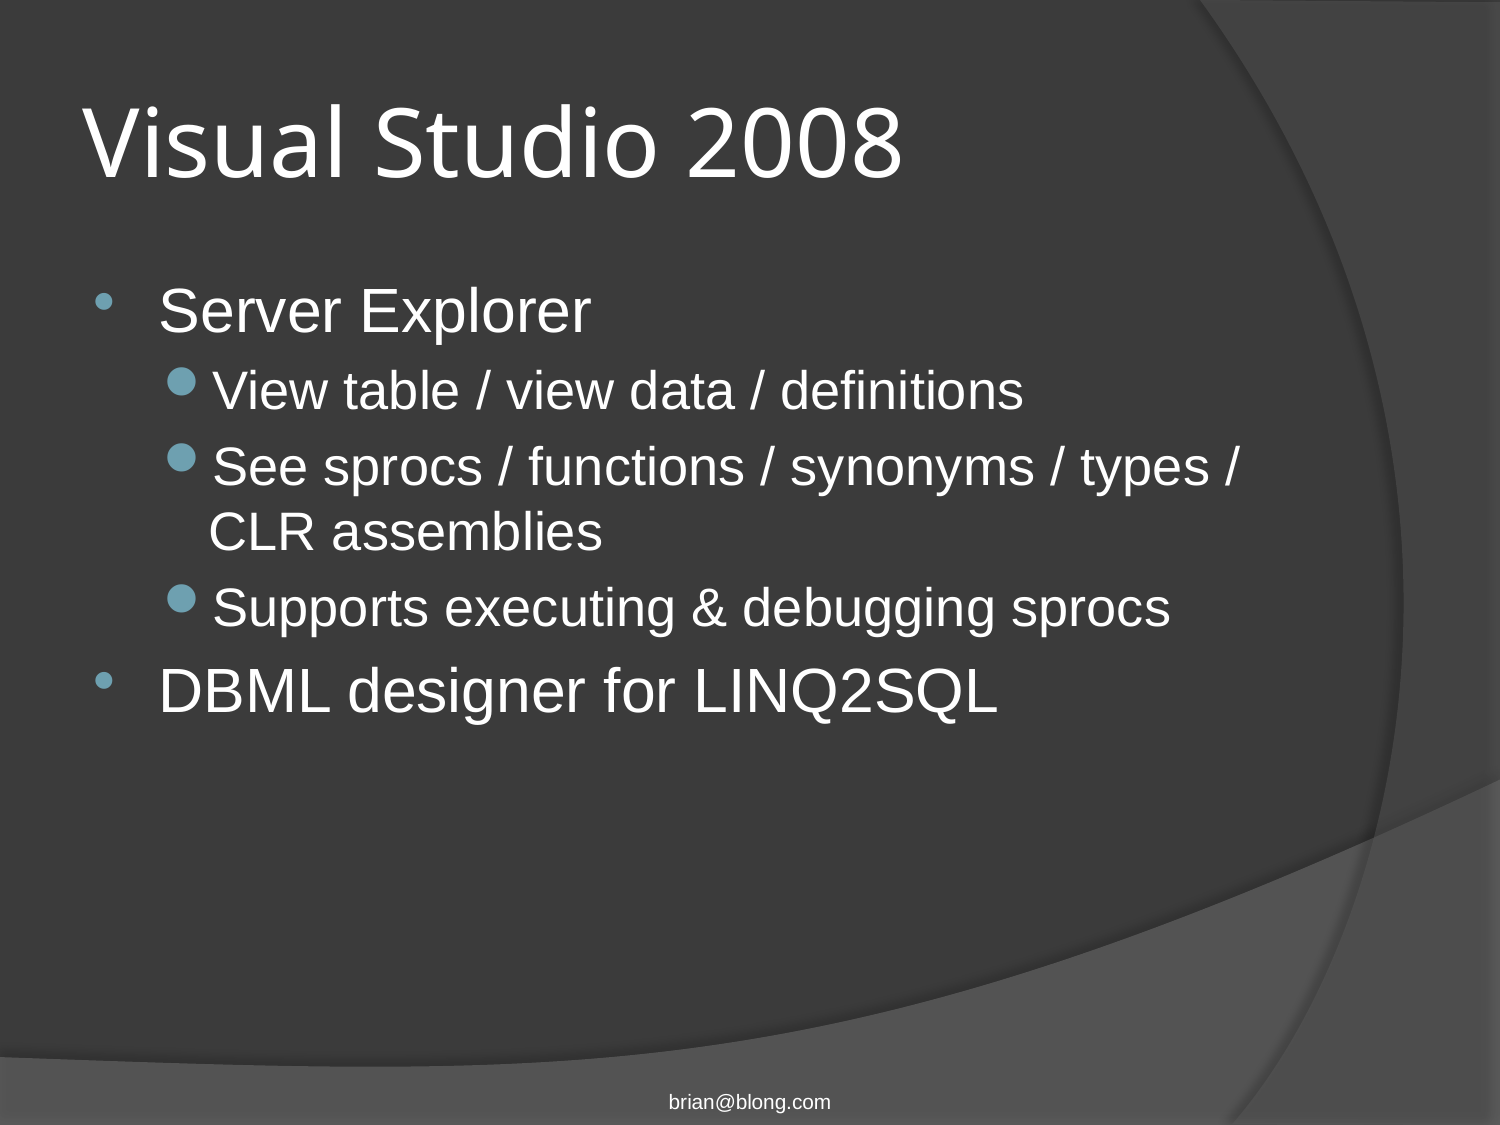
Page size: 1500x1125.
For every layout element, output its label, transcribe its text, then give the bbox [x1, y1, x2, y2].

footer brian@blong.com [512, 1053, 988, 1114]
list Server Explorer View table / view data / definitions See sprocs / functions / synonyms / types / CLR assemblies Supports executing & debugging sprocs DBML designer for LINQ2SQL [75, 262, 1300, 1005]
title Visual Studio 2008 [75, 45, 1300, 233]
